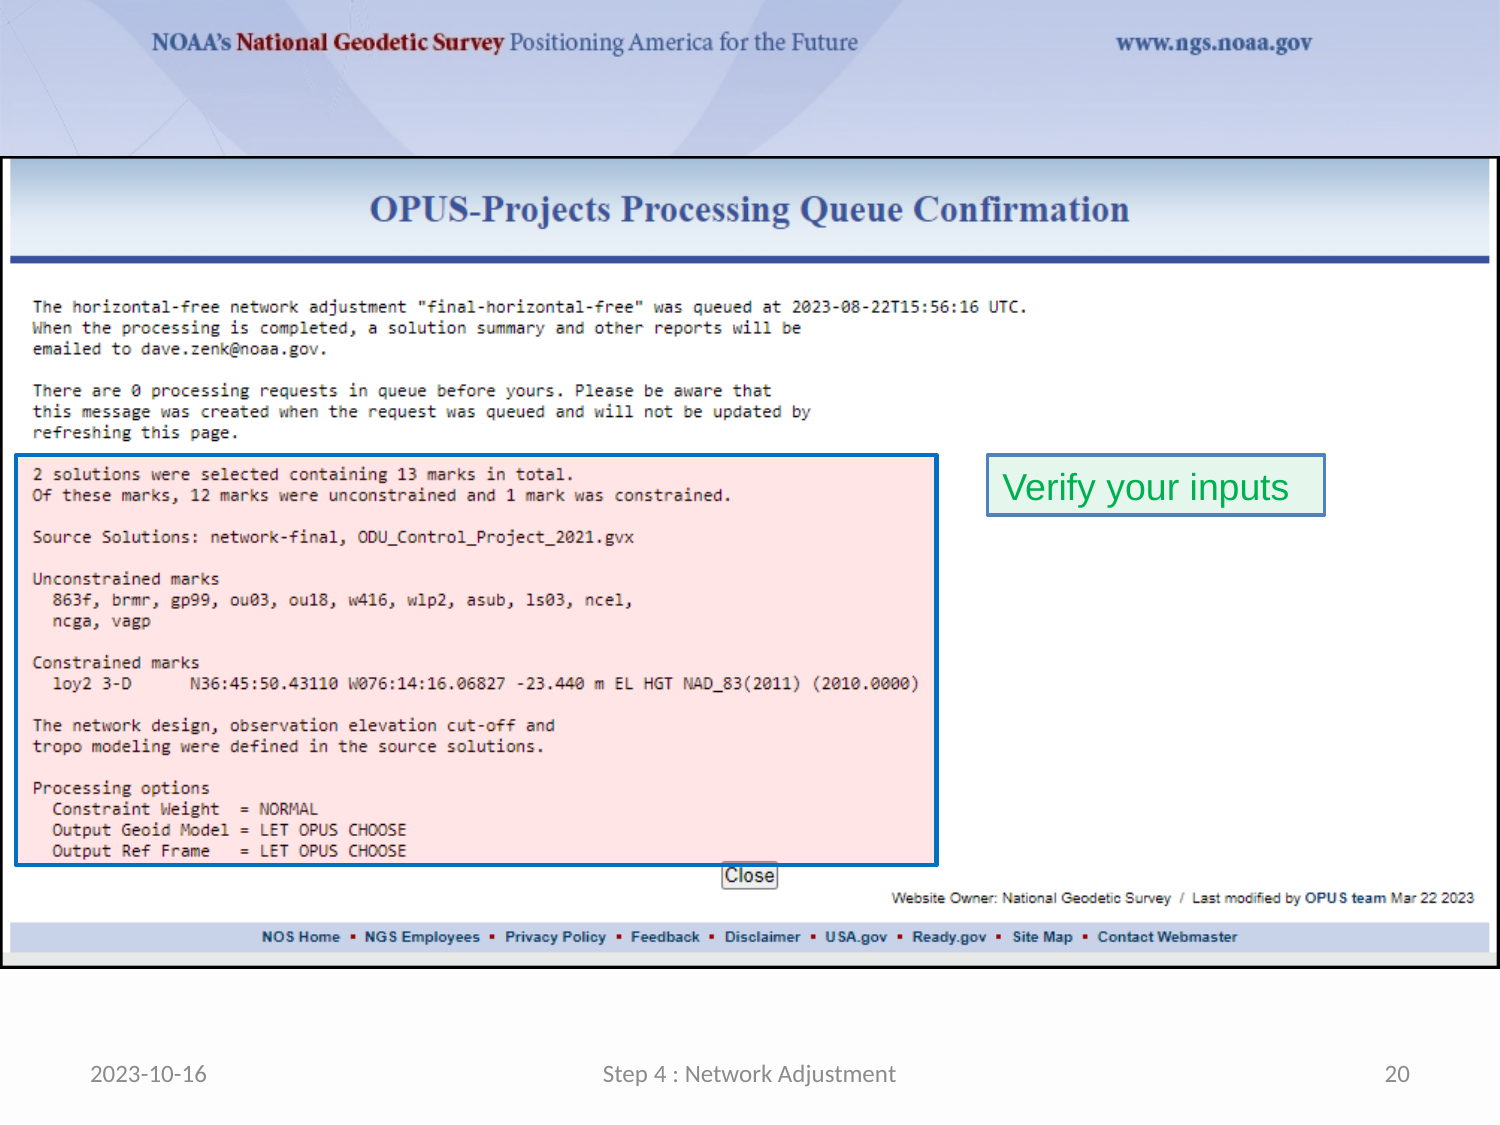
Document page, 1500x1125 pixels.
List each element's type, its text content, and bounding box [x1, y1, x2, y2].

slide_number 20 [1074, 1042, 1425, 1103]
footer Step 4 : Network Adjustment [512, 1042, 988, 1103]
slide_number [75, 1042, 425, 1103]
picture [0, 0, 1500, 1125]
